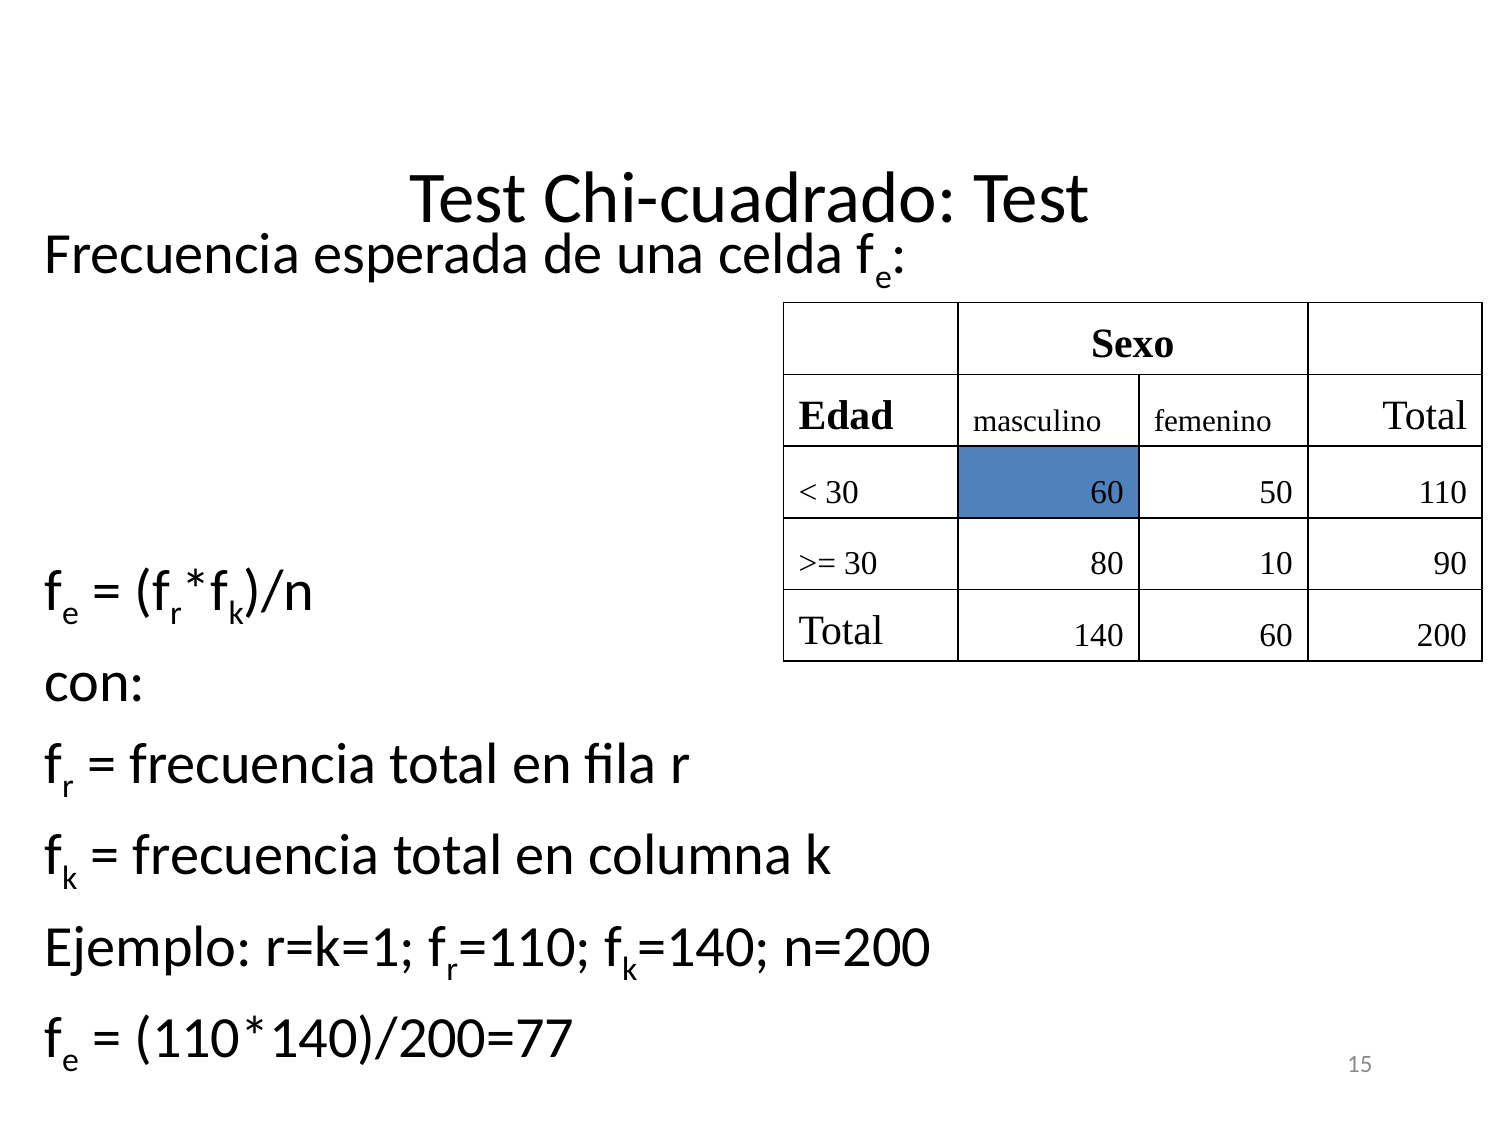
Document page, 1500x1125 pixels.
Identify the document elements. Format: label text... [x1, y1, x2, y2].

title Test Chi-cuadrado: Test [112, 99, 1388, 288]
table_cell 60 [959, 447, 1138, 517]
table_cell < 30 [784, 447, 957, 517]
table_cell 140 [959, 590, 1138, 660]
list Frecuencia esperada de una celda fe: fe = (fr*fk)/n con: fr = frecuencia total en fila r fk = frecuencia total en columna k Ejemplo: r=k=1; fr=110; fk=140; n=200 fe = (110*140)/200=77 [29, 207, 1225, 1095]
table_cell 200 [1309, 590, 1481, 660]
table_cell Edad [784, 375, 957, 445]
table_header Sexo [959, 303, 1307, 374]
table_cell 110 [1309, 447, 1481, 517]
table_cell 90 [1309, 519, 1481, 589]
table_cell femenino [1140, 375, 1307, 445]
table_cell >= 30 [784, 519, 957, 589]
table_cell 50 [1140, 447, 1307, 517]
table_cell 60 [1140, 590, 1307, 660]
table_cell 10 [1140, 519, 1307, 589]
table_cell Total [1309, 375, 1481, 445]
table_header [784, 303, 957, 374]
table_cell masculino [959, 375, 1138, 445]
table_cell 80 [959, 519, 1138, 589]
slide_number 15 [1074, 1025, 1388, 1100]
table_cell Total [784, 590, 957, 660]
table_header [1309, 303, 1481, 374]
